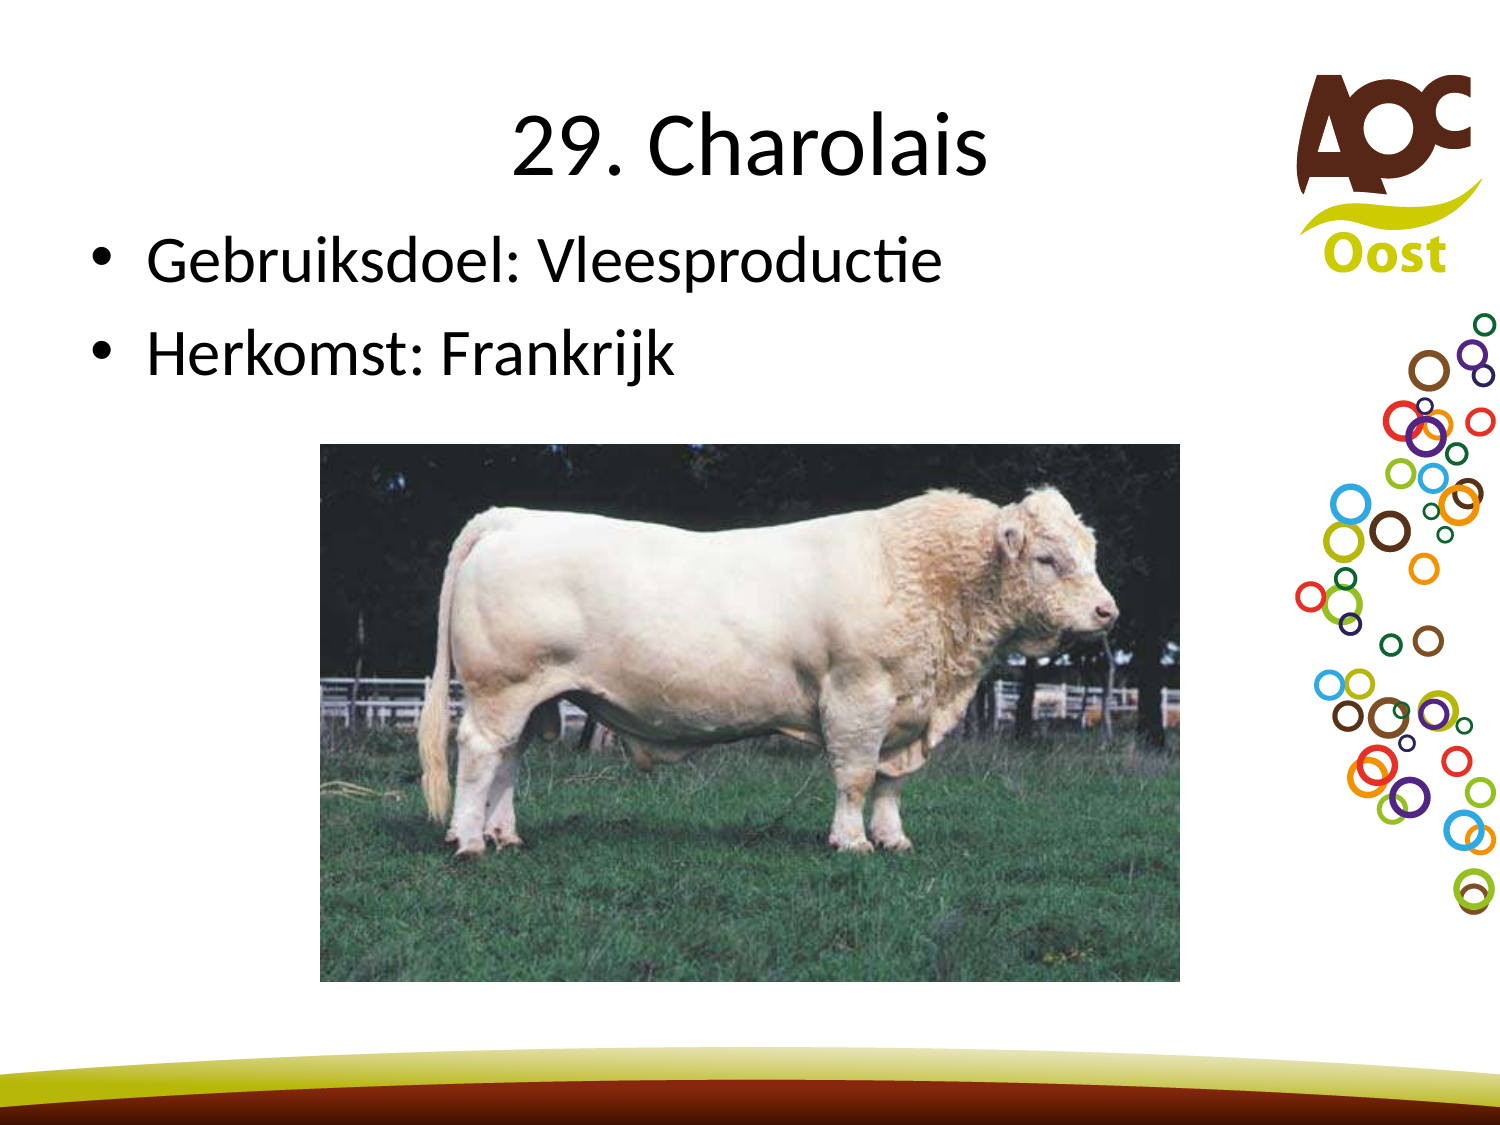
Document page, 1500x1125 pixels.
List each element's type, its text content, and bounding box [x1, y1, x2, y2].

picture [0, 0, 1500, 1125]
list Gebruiksdoel: Vleesproductie Herkomst: Frankrijk [75, 208, 1247, 1012]
title 29. Charolais [75, 45, 1425, 233]
